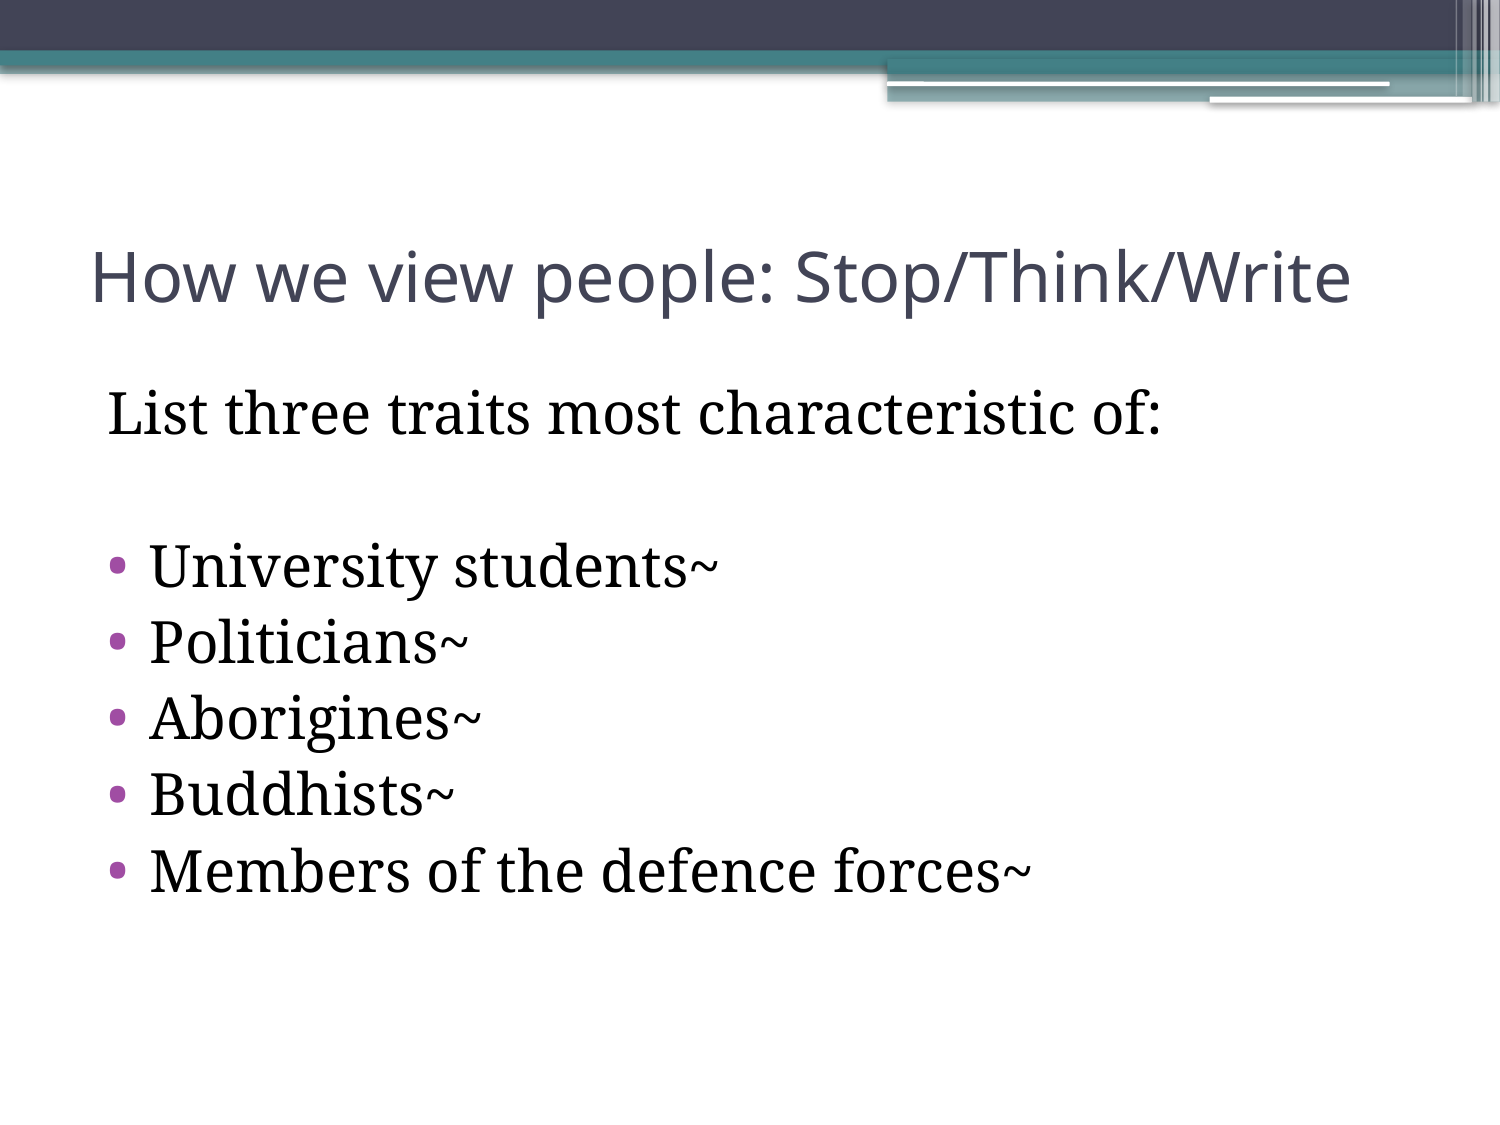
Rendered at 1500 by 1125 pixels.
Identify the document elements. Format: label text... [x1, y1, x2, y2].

list List three traits most characteristic of: University students~ Politicians~ Aborigines~ Buddhists~ Members of the defence forces~ [75, 368, 1425, 1079]
title How we view people: Stop/Think/Write [75, 187, 1425, 363]
